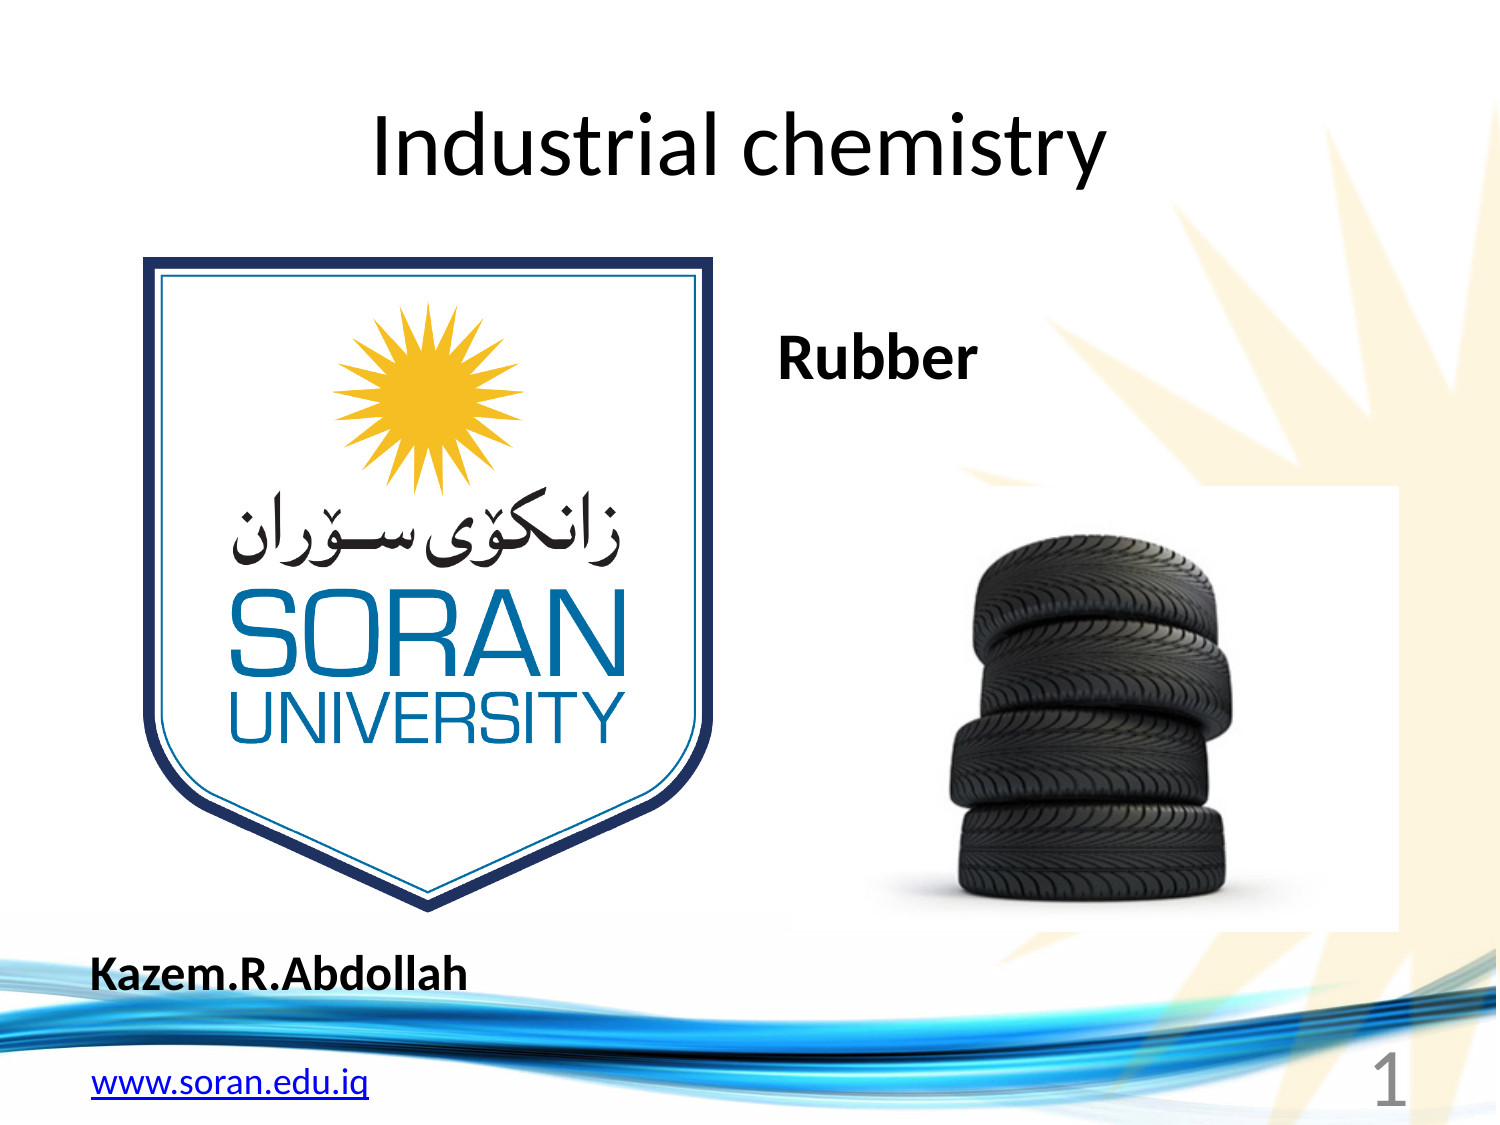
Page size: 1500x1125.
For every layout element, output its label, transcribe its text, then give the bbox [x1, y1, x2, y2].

slide_number 1 [1074, 1042, 1425, 1103]
picture [0, 99, 1500, 1125]
picture [143, 257, 713, 912]
title Industrial chemistry [75, 45, 1425, 233]
list Rubber [761, 251, 1425, 400]
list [788, 485, 1399, 932]
list Kazem.R.Abdollah [75, 912, 738, 1008]
